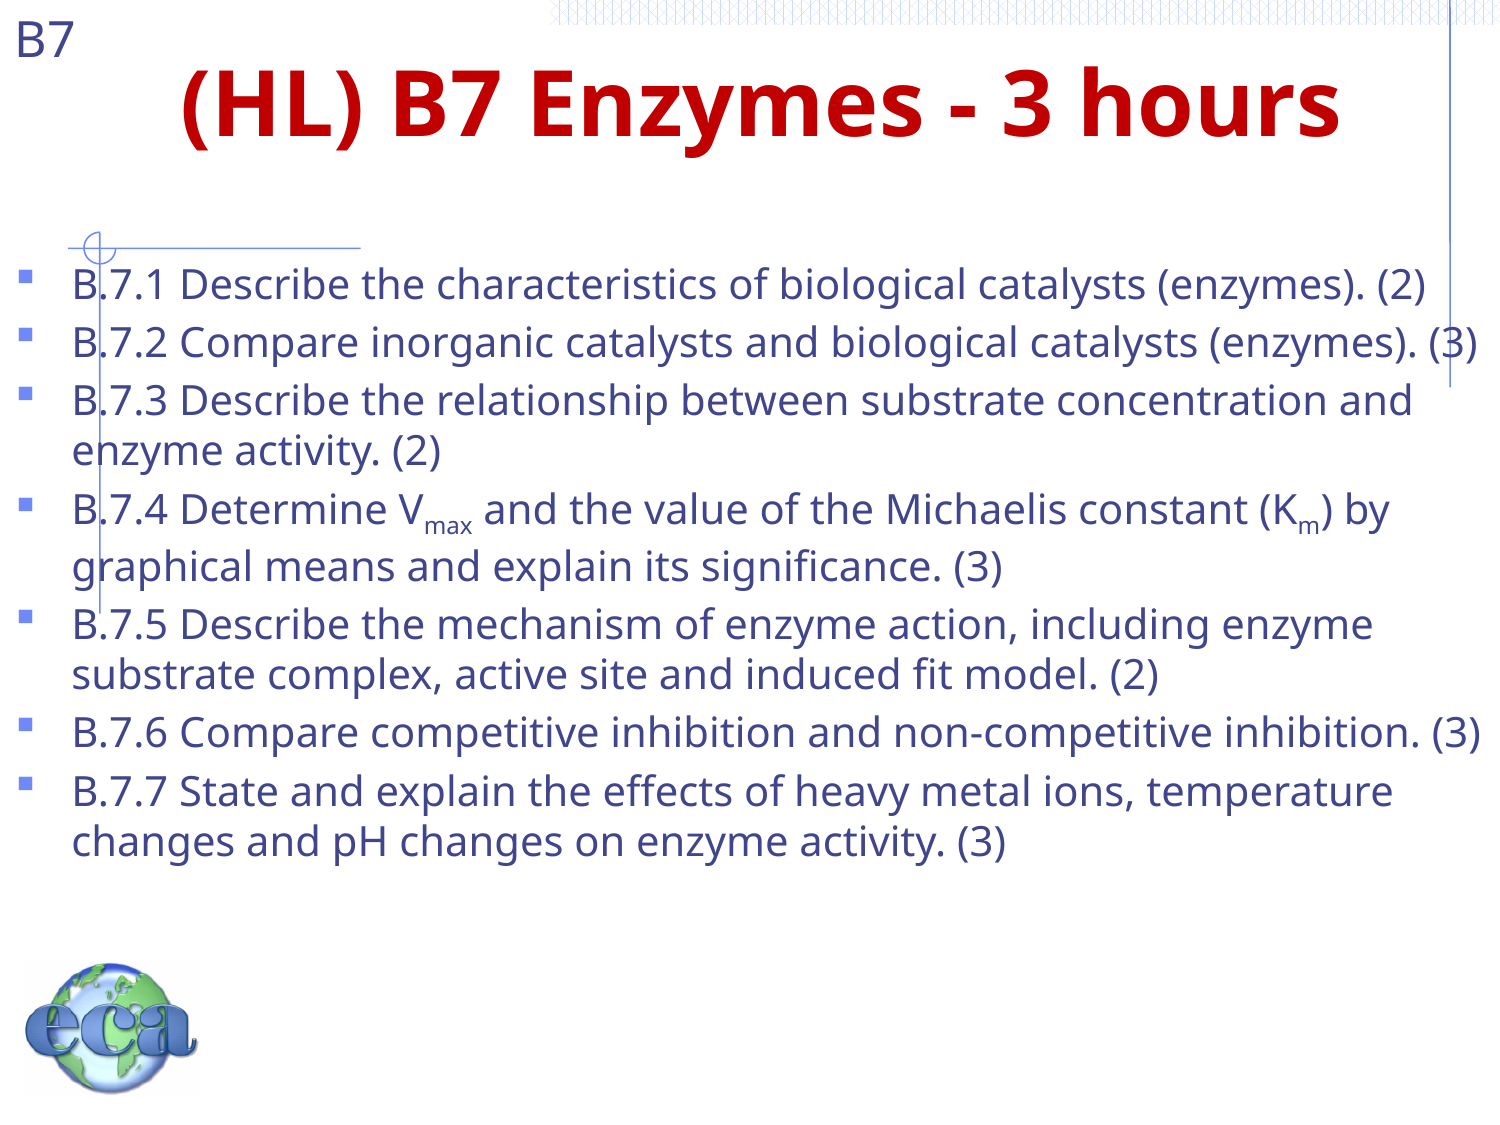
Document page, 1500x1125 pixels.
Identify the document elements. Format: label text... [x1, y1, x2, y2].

title (HL) B7 Enzymes - 3 hours [37, 24, 1463, 163]
list B.7.1 Describe the characteristics of biological catalysts (enzymes). (2) B.7.2 Compare inorganic catalysts and biological catalysts (enzymes). (3) B.7.3 Describe the relationship between substrate concentration and enzyme activity. (2) B.7.4 Determine Vmax and the value of the Michaelis constant (Km) by graphical means and explain its significance. (3) B.7.5 Describe the mechanism of enzyme action, including enzyme substrate complex, active site and induced fit model. (2) B.7.6 Compare competitive inhibition and non-competitive inhibition. (3) B.7.7 State and explain the effects of heavy metal ions, temperature changes and pH changes on enzyme activity. (3) [0, 249, 1500, 1026]
picture [23, 1026, 200, 1096]
